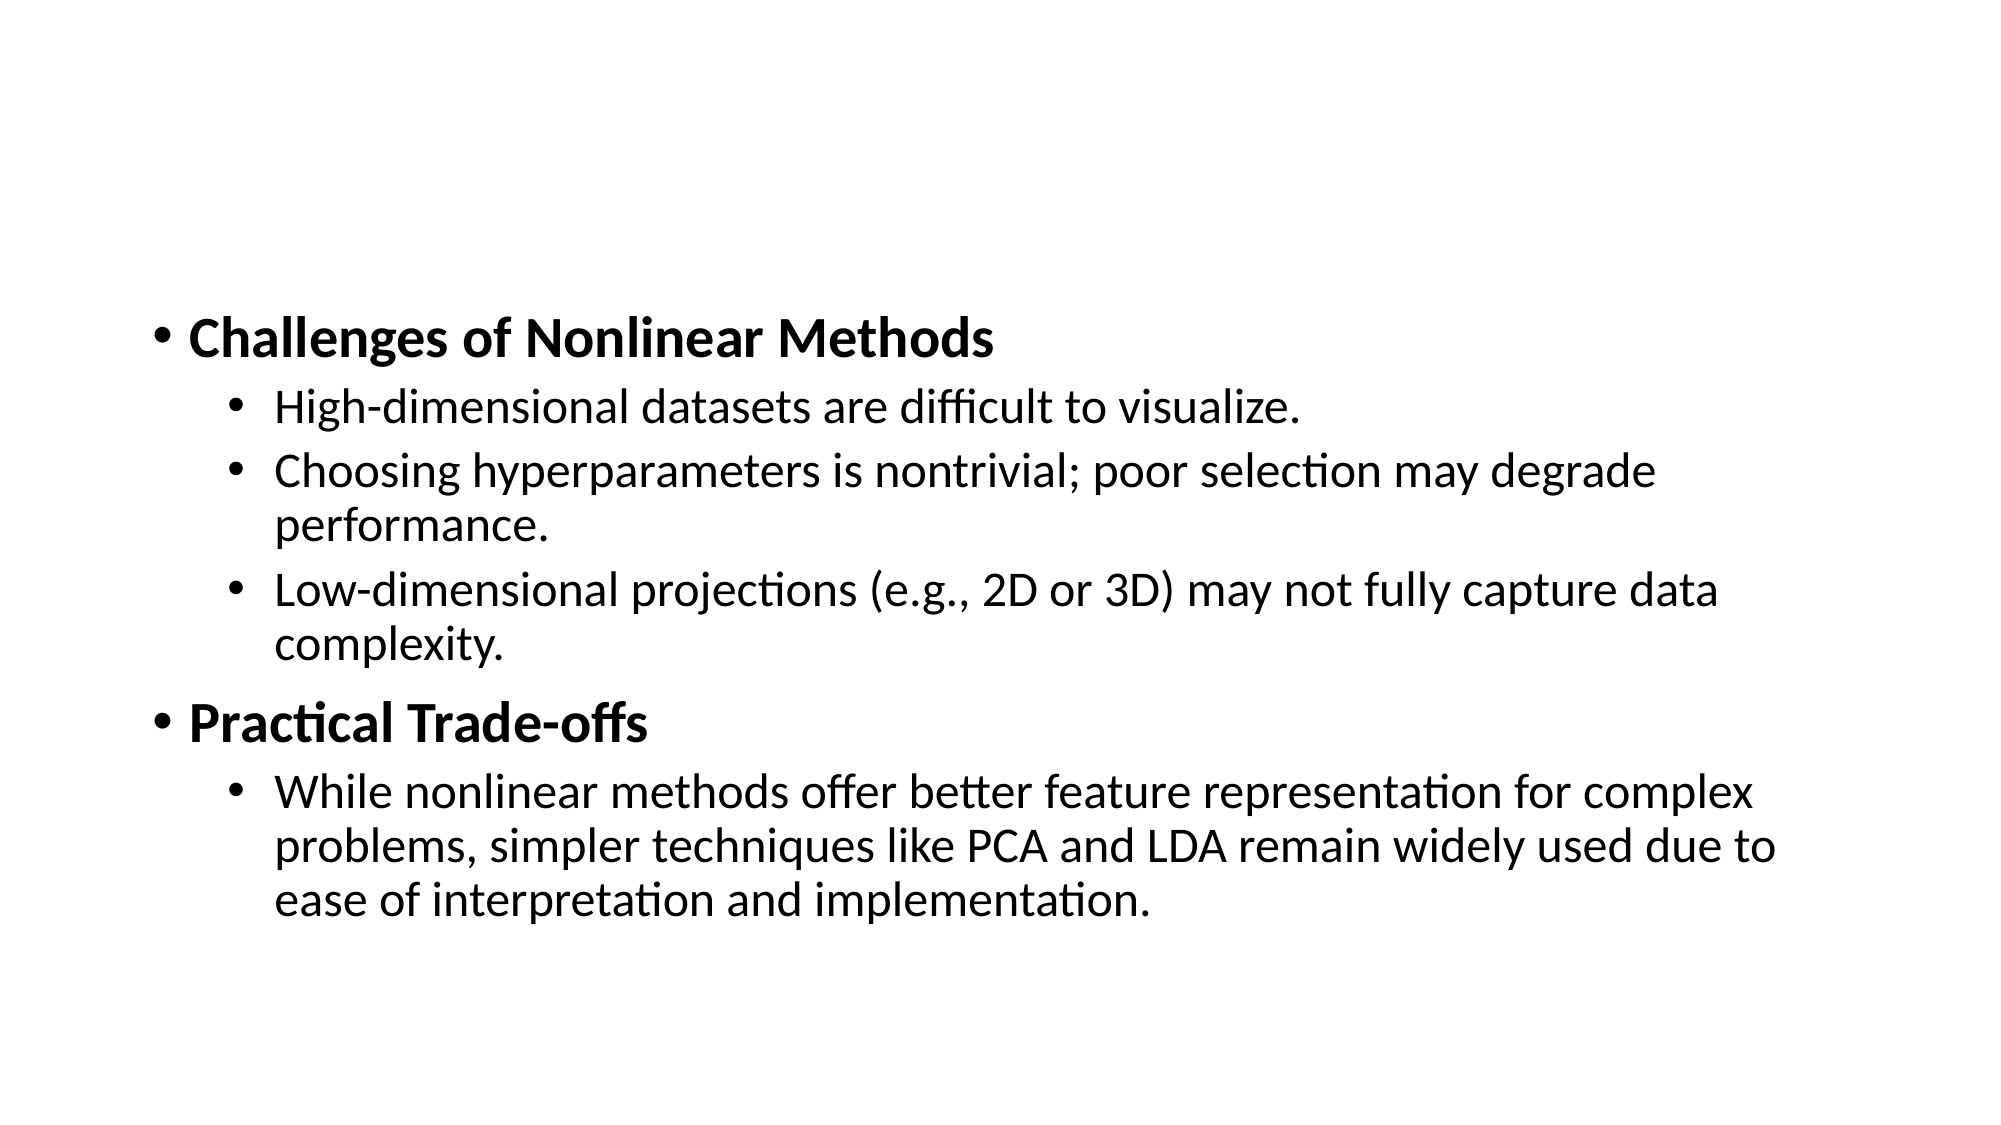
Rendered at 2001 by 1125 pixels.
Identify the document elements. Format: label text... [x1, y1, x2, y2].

list Challenges of Nonlinear Methods High-dimensional datasets are difficult to visualize. Choosing hyperparameters is nontrivial; poor selection may degrade performance. Low-dimensional projections (e.g., 2D or 3D) may not fully capture data complexity. Practical Trade-offs While nonlinear methods offer better feature representation for complex problems, simpler techniques like PCA and LDA remain widely used due to ease of interpretation and implementation. [137, 299, 1863, 1014]
